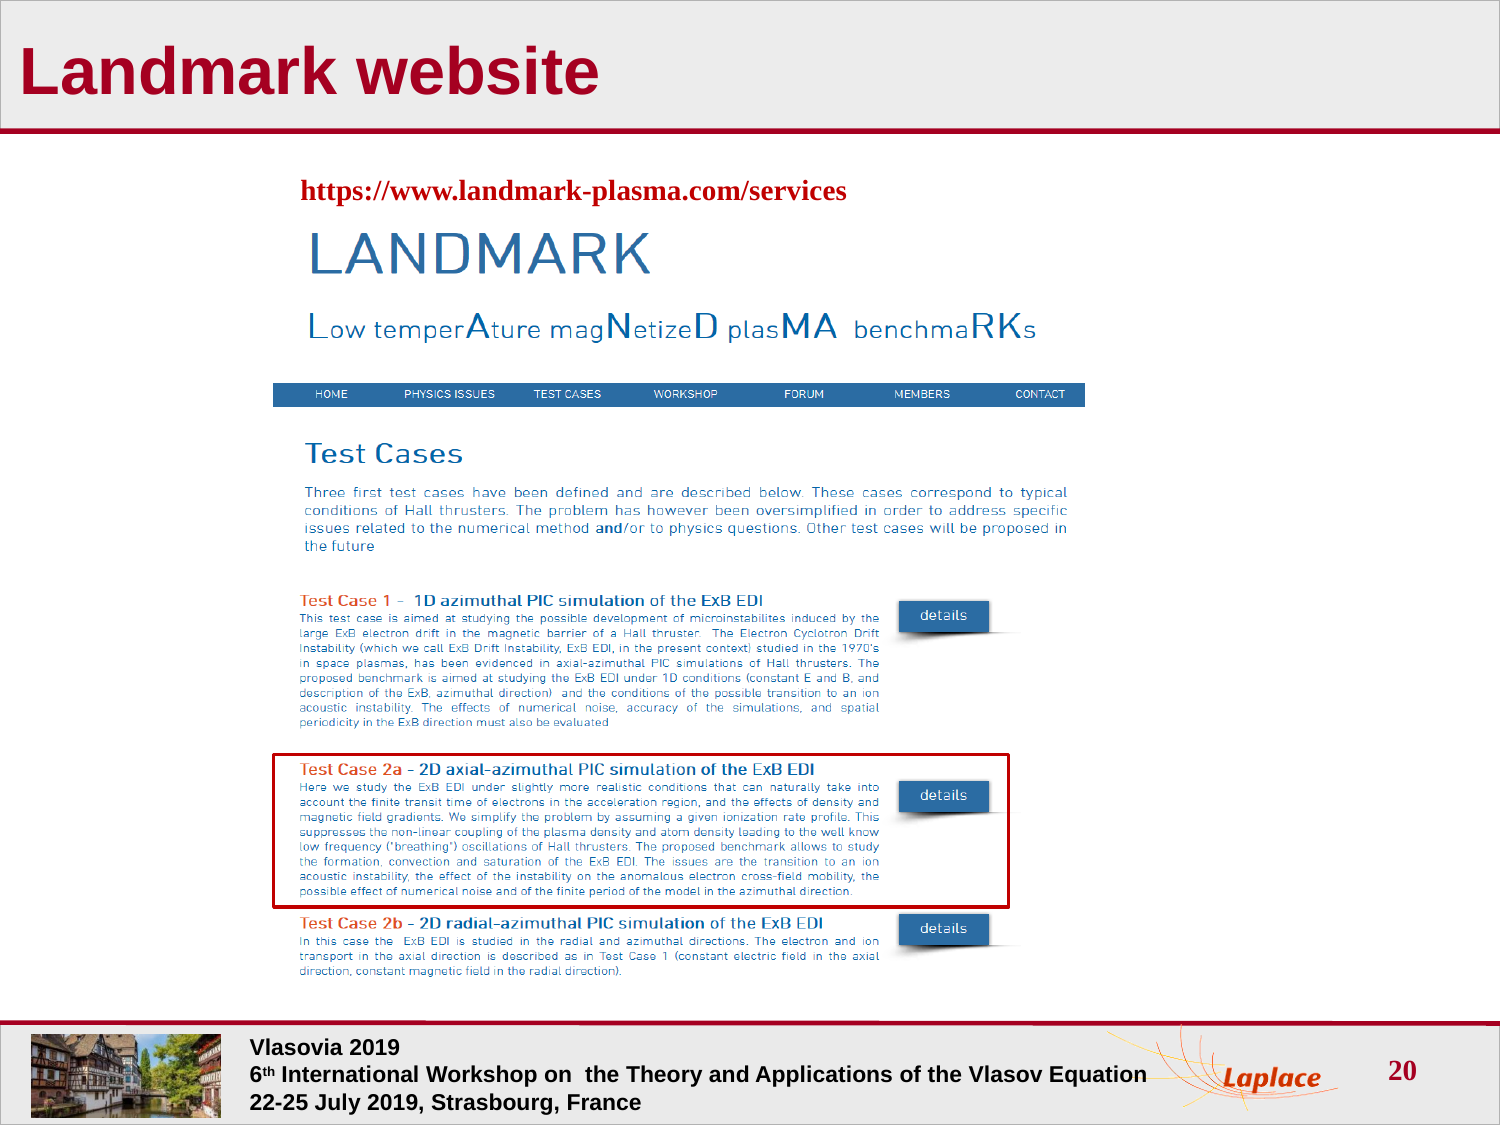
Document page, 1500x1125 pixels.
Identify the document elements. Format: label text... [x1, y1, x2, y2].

text_box [0, 0, 1500, 131]
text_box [273, 163, 1158, 984]
picture [31, 1034, 221, 1118]
title Landmark website [4, 11, 1418, 125]
picture [1107, 1024, 1343, 1111]
